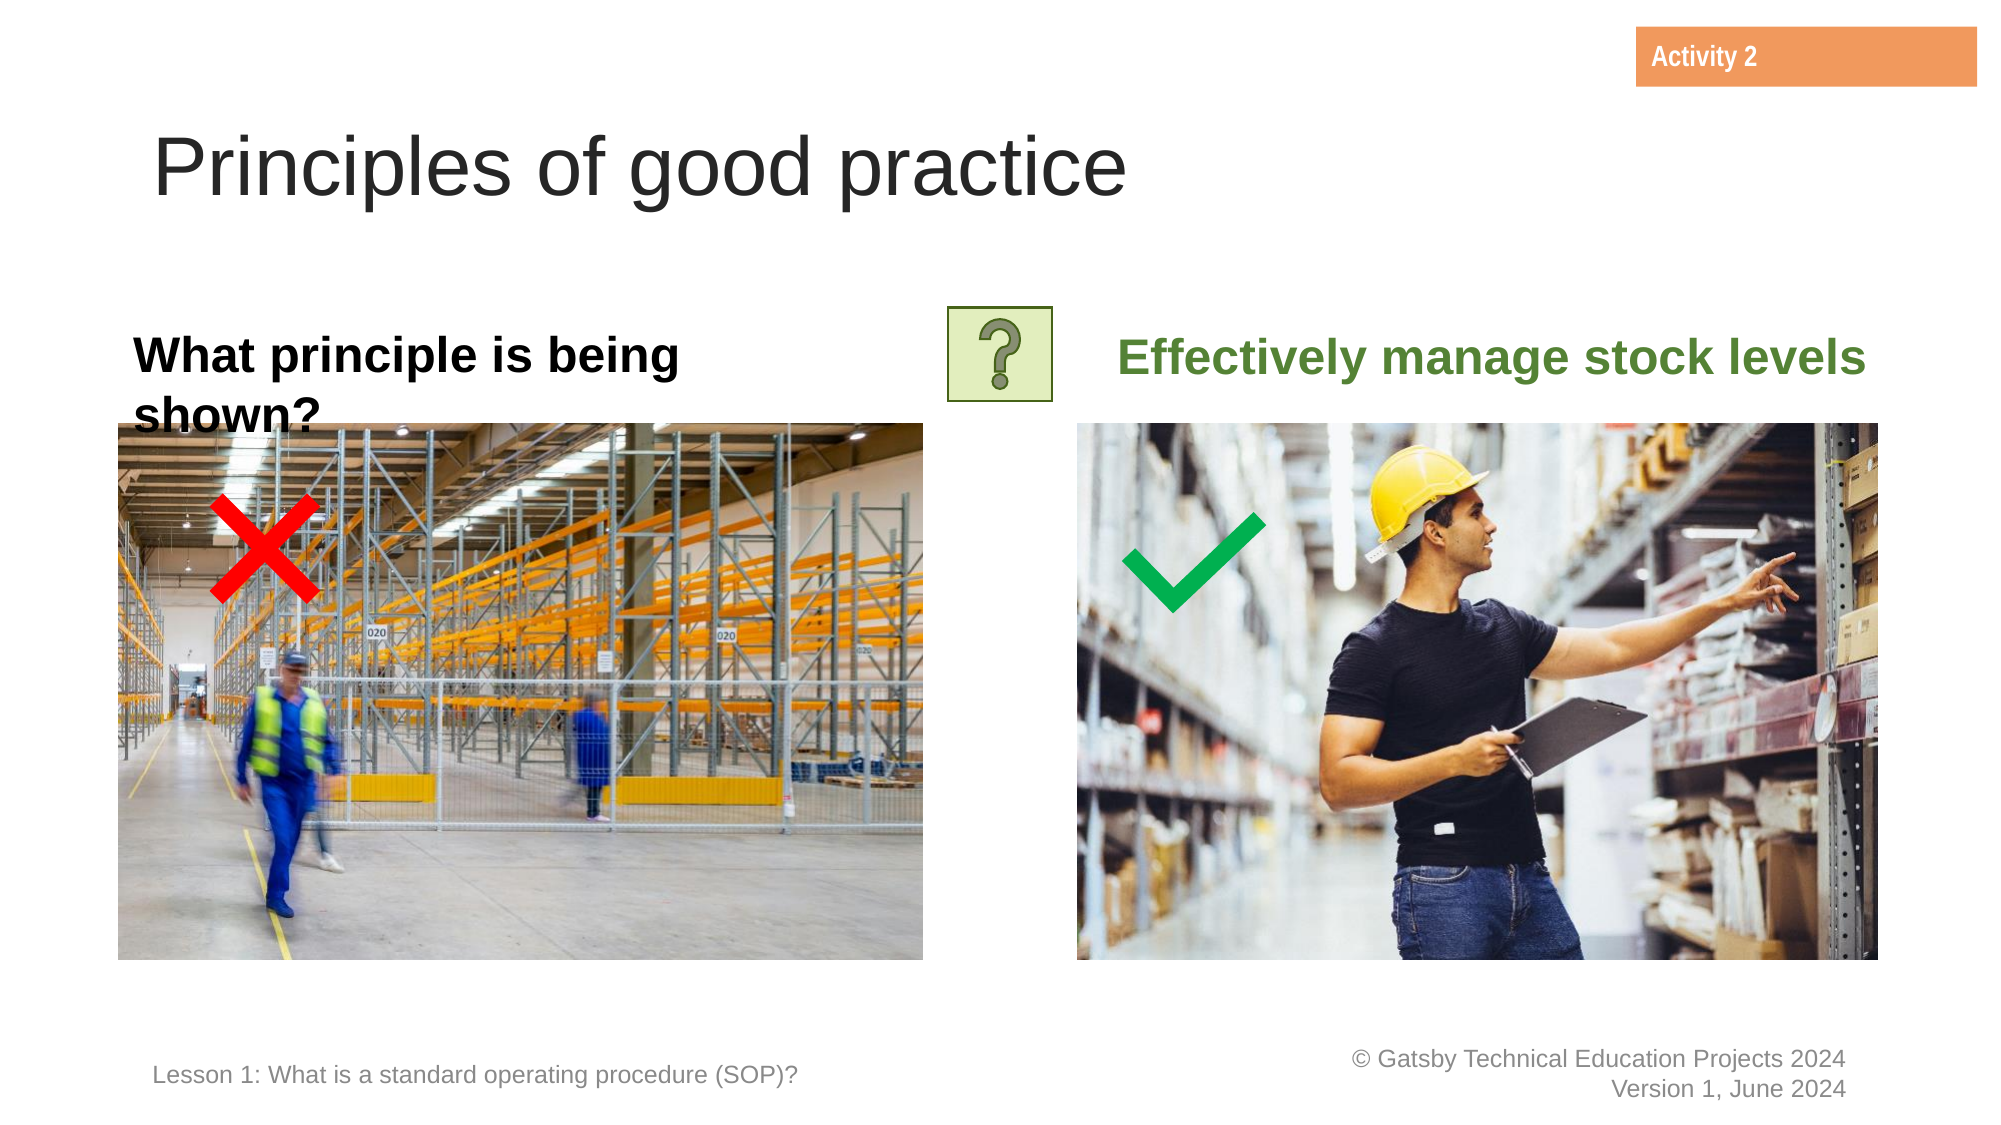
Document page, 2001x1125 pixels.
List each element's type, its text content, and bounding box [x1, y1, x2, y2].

text_box Effectively manage stock levels [1102, 317, 1945, 392]
title Principles of good practice [137, 59, 1863, 278]
text_box What principle is being shown? [118, 315, 898, 423]
list Activity 2 [1636, 26, 1978, 87]
text_box [947, 306, 1053, 402]
list Lesson 1: What is a standard operating procedure (SOP)? [137, 1042, 829, 1103]
picture [118, 423, 923, 960]
picture [1077, 423, 1878, 960]
